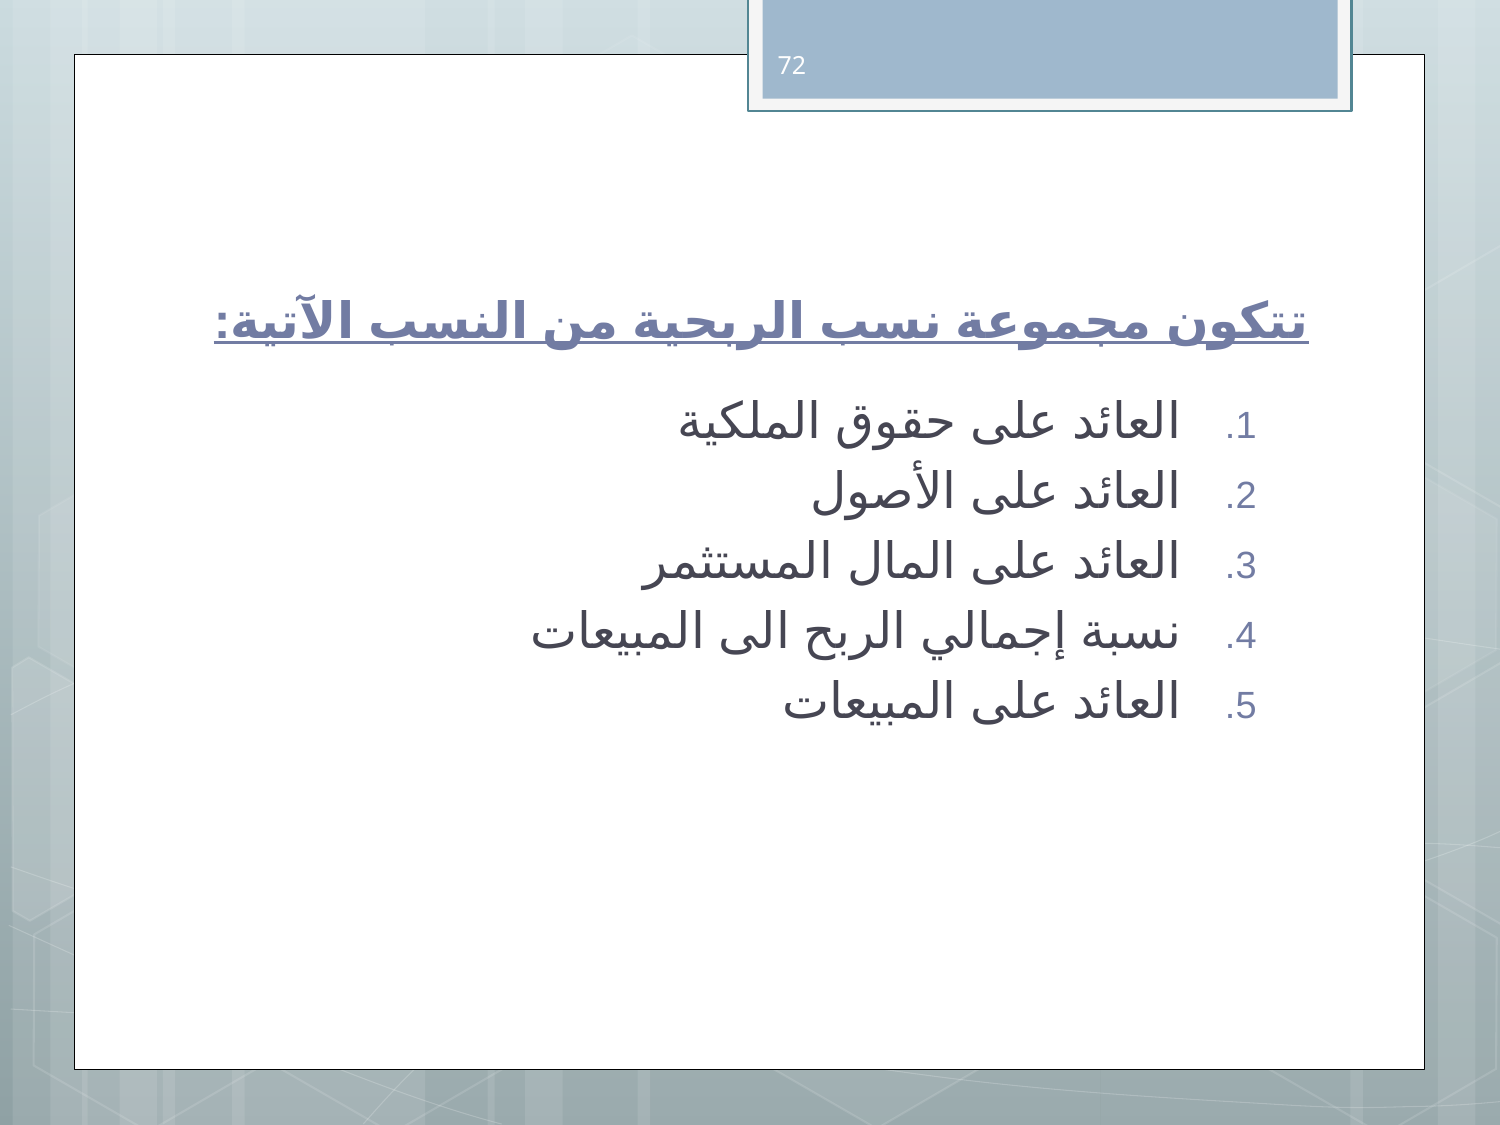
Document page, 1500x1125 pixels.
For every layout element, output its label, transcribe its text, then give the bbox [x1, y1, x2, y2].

list العائد على حقوق الملكية العائد على الأصول العائد على المال المستثمر نسبة إجمالي الربح الى المبيعات العائد على المبيعات [171, 381, 1283, 957]
title تتكون مجموعة نسب الربحية من النسب الآتية: [171, 168, 1324, 357]
slide_number 72 [762, 36, 982, 97]
